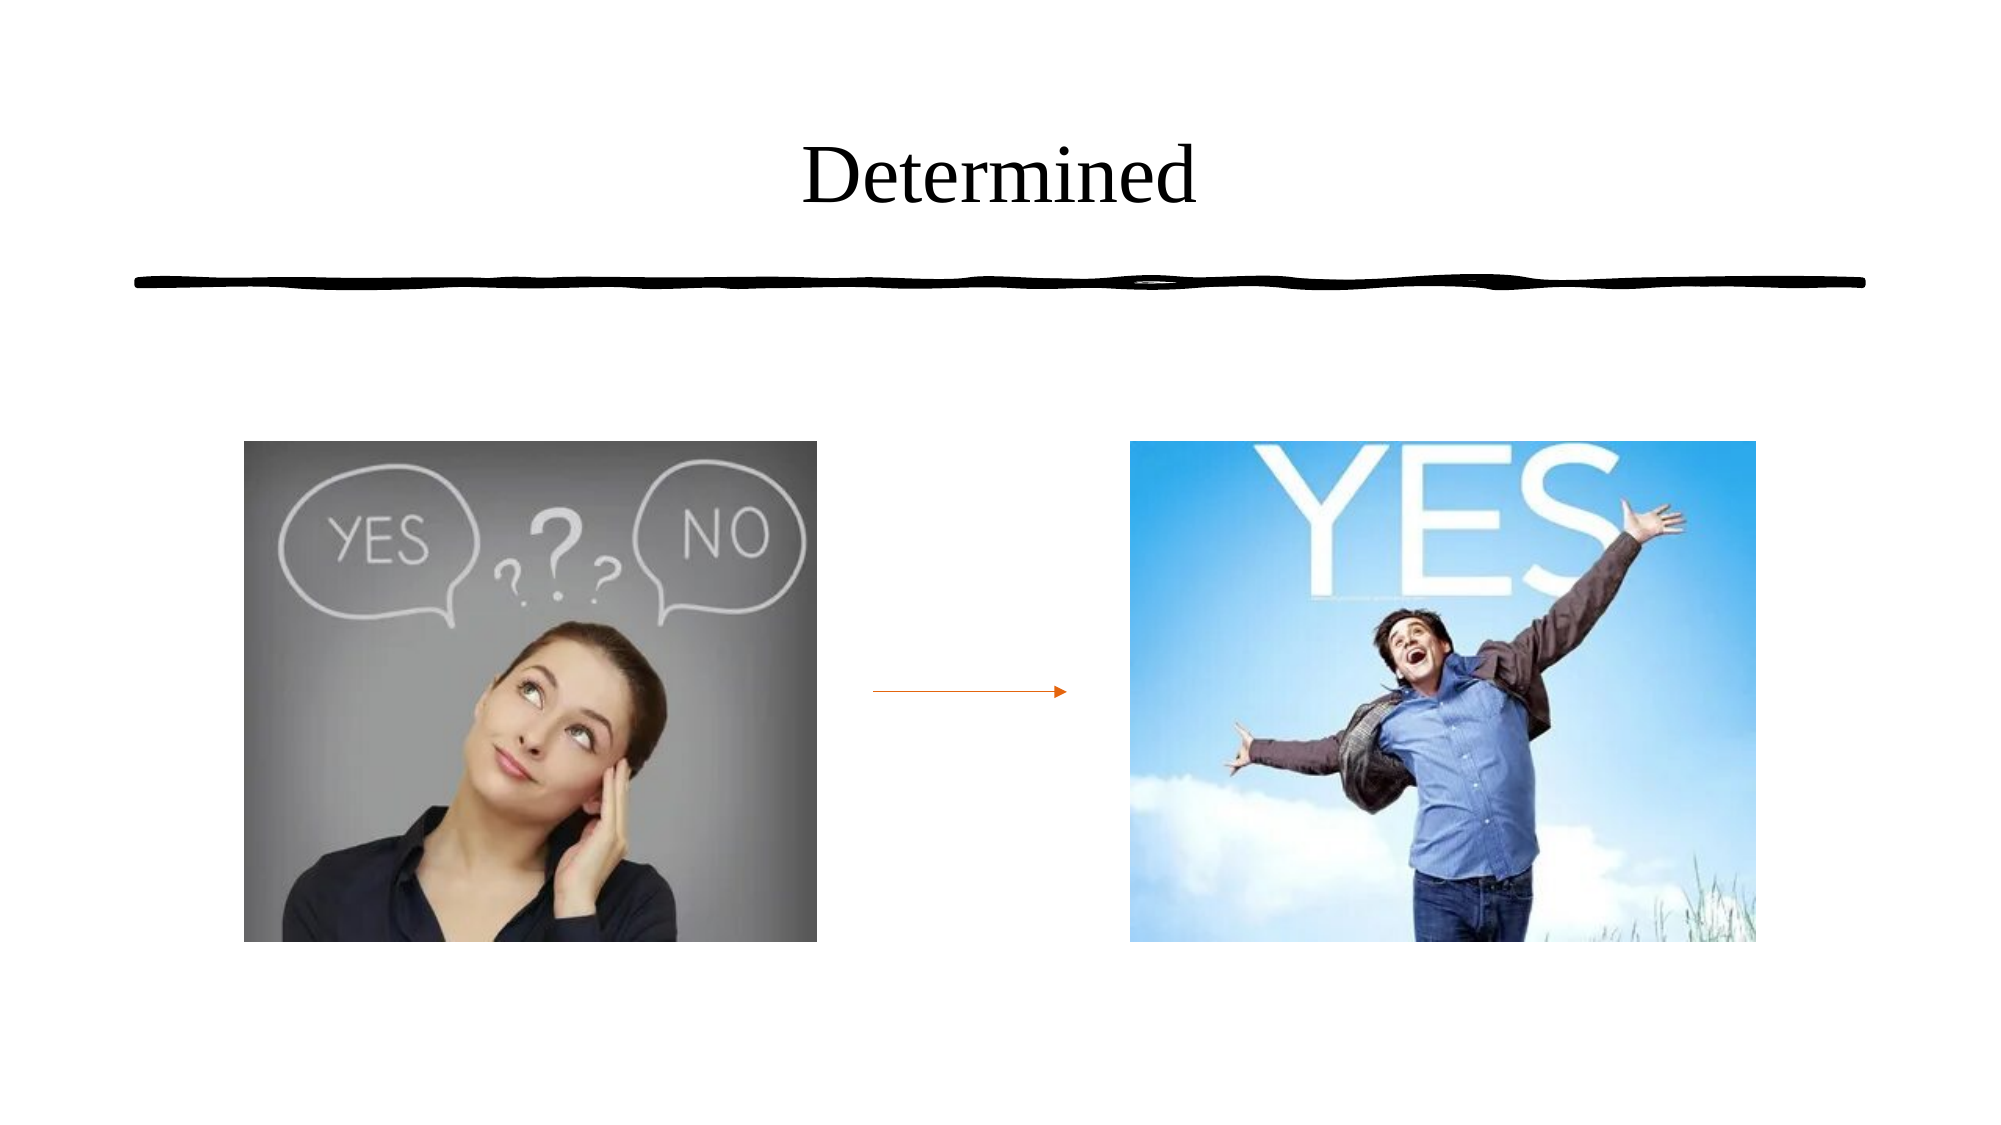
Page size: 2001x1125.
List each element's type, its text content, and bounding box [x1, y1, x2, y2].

title Determined [137, 110, 1863, 329]
picture [1130, 441, 1756, 942]
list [244, 441, 817, 942]
